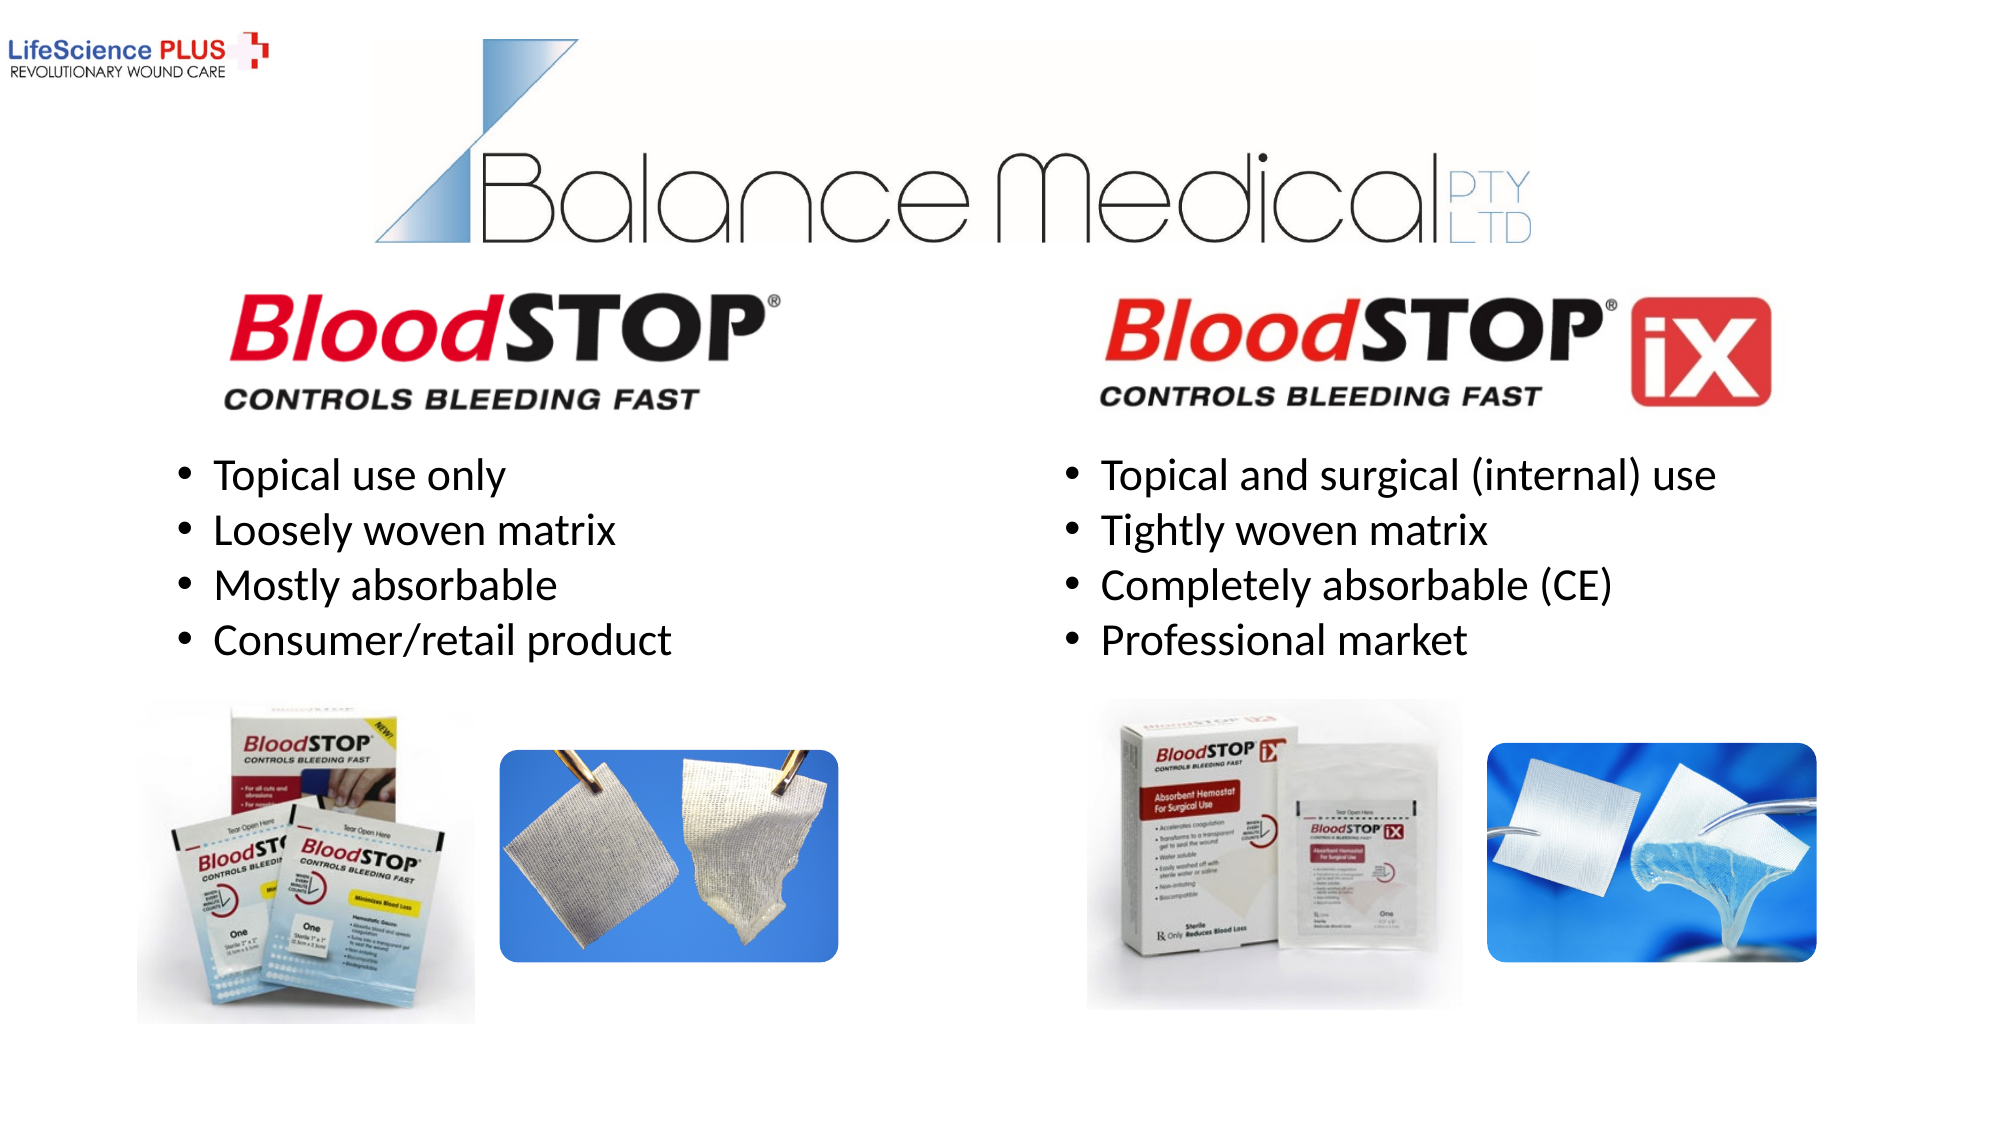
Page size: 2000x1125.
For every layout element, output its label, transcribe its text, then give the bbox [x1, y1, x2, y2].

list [1086, 272, 1796, 426]
picture [136, 699, 476, 1025]
text_box Topical use only Loosely woven matrix Mostly absorbable Consumer/retail product [162, 437, 988, 673]
picture [0, 24, 275, 85]
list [211, 272, 790, 426]
picture [1486, 742, 1818, 963]
picture [374, 39, 1532, 243]
picture [499, 749, 839, 963]
picture [1086, 699, 1463, 1011]
text_box Topical and surgical (internal) use Tightly woven matrix Completely absorbable (CE) Professional market [1049, 437, 1888, 673]
